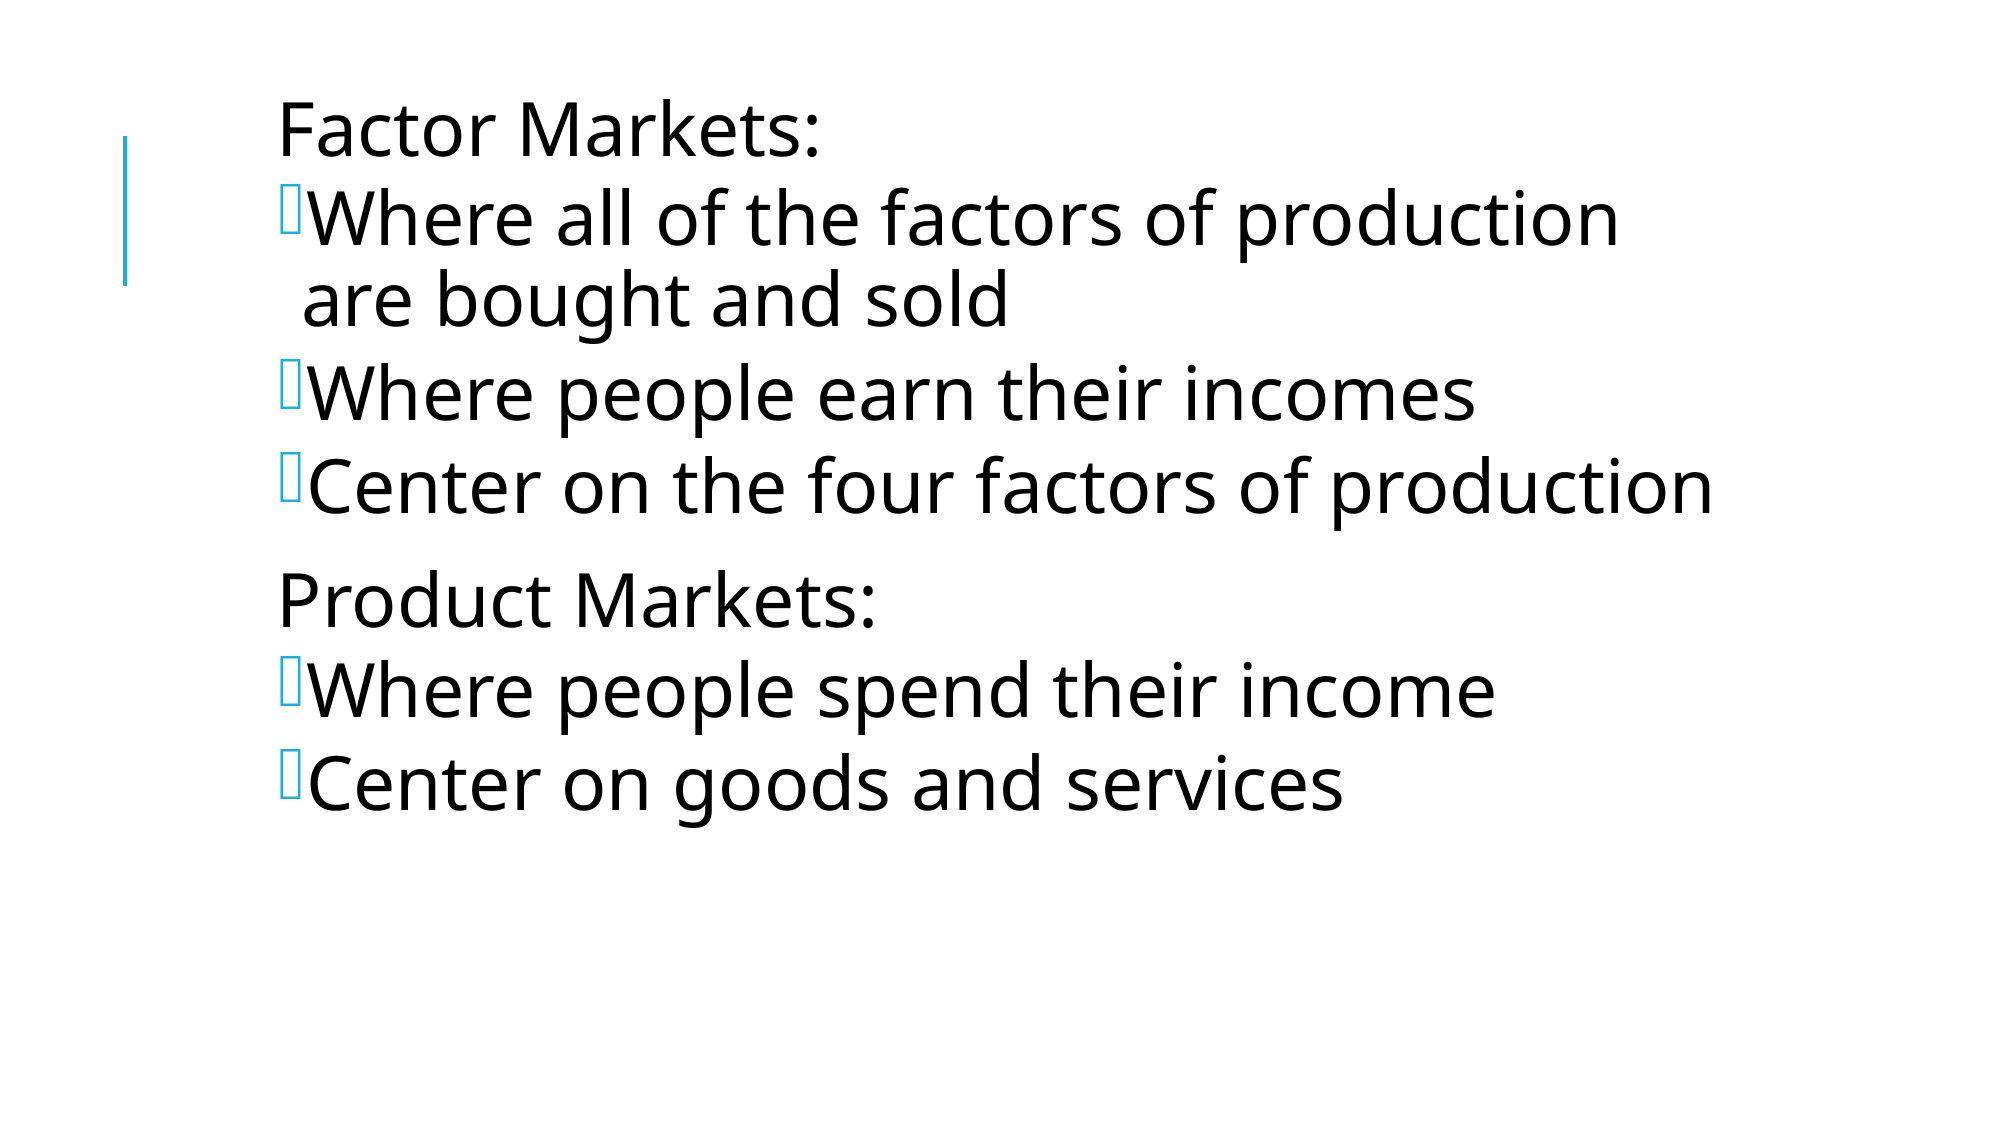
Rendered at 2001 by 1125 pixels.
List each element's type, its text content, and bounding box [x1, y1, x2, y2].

list Factor Markets: Where all of the factors of production are bought and sold Where people earn their incomes Center on the four factors of production Product Markets: Where people spend their income Center on goods and services [249, 0, 1750, 1125]
